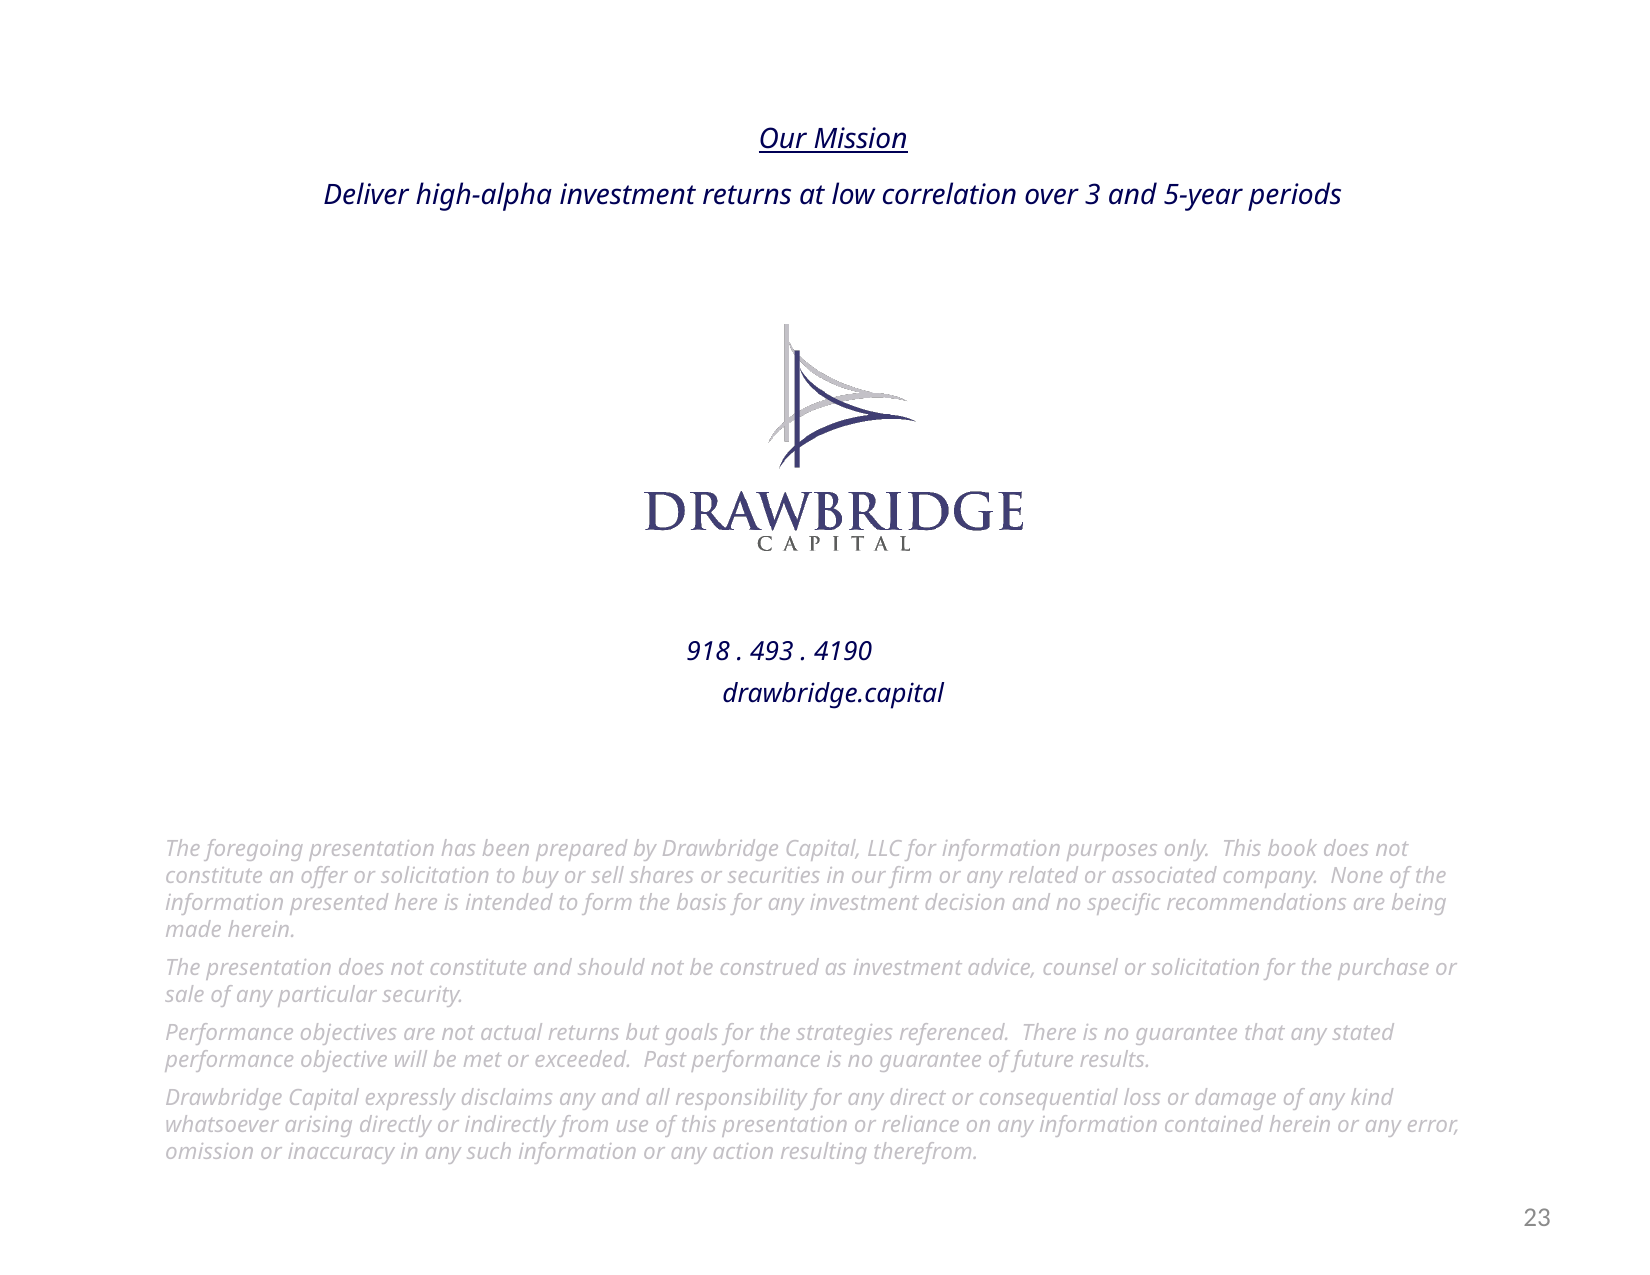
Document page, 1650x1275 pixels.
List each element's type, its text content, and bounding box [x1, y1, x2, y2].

picture [643, 324, 1023, 552]
text_box Our Mission Deliver high-alpha investment returns at low correlation over 3 and 5-year periods 918 . 493 . 4190 drawbridge.capital The foregoing presentation has been prepared by Drawbridge Capital, LLC for information purposes only. This book does not constitute an offer or solicitation to buy or sell shares or securities in our firm or any related or associated company. None of the information presented here is intended to form the basis for any investment decision and no specific recommendations are being made herein. The presentation does not constitute and should not be construed as investment advice, counsel or solicitation for the purchase or sale of any particular security. Performance objectives are not actual returns but goals for the strategies referenced. There is no guarantee that any stated performance objective will be met or exceeded. Past performance is no guarantee of future results. Drawbridge Capital expressly disclaims any and all responsibility for any direct or consequential loss or damage of any kind whatsoever arising directly or indirectly from use of this presentation or reliance on any information contained herein or any error, omission or inaccuracy in any such information or any action resulting therefrom. [148, 112, 1518, 1175]
slide_number 22 [1182, 1181, 1568, 1250]
